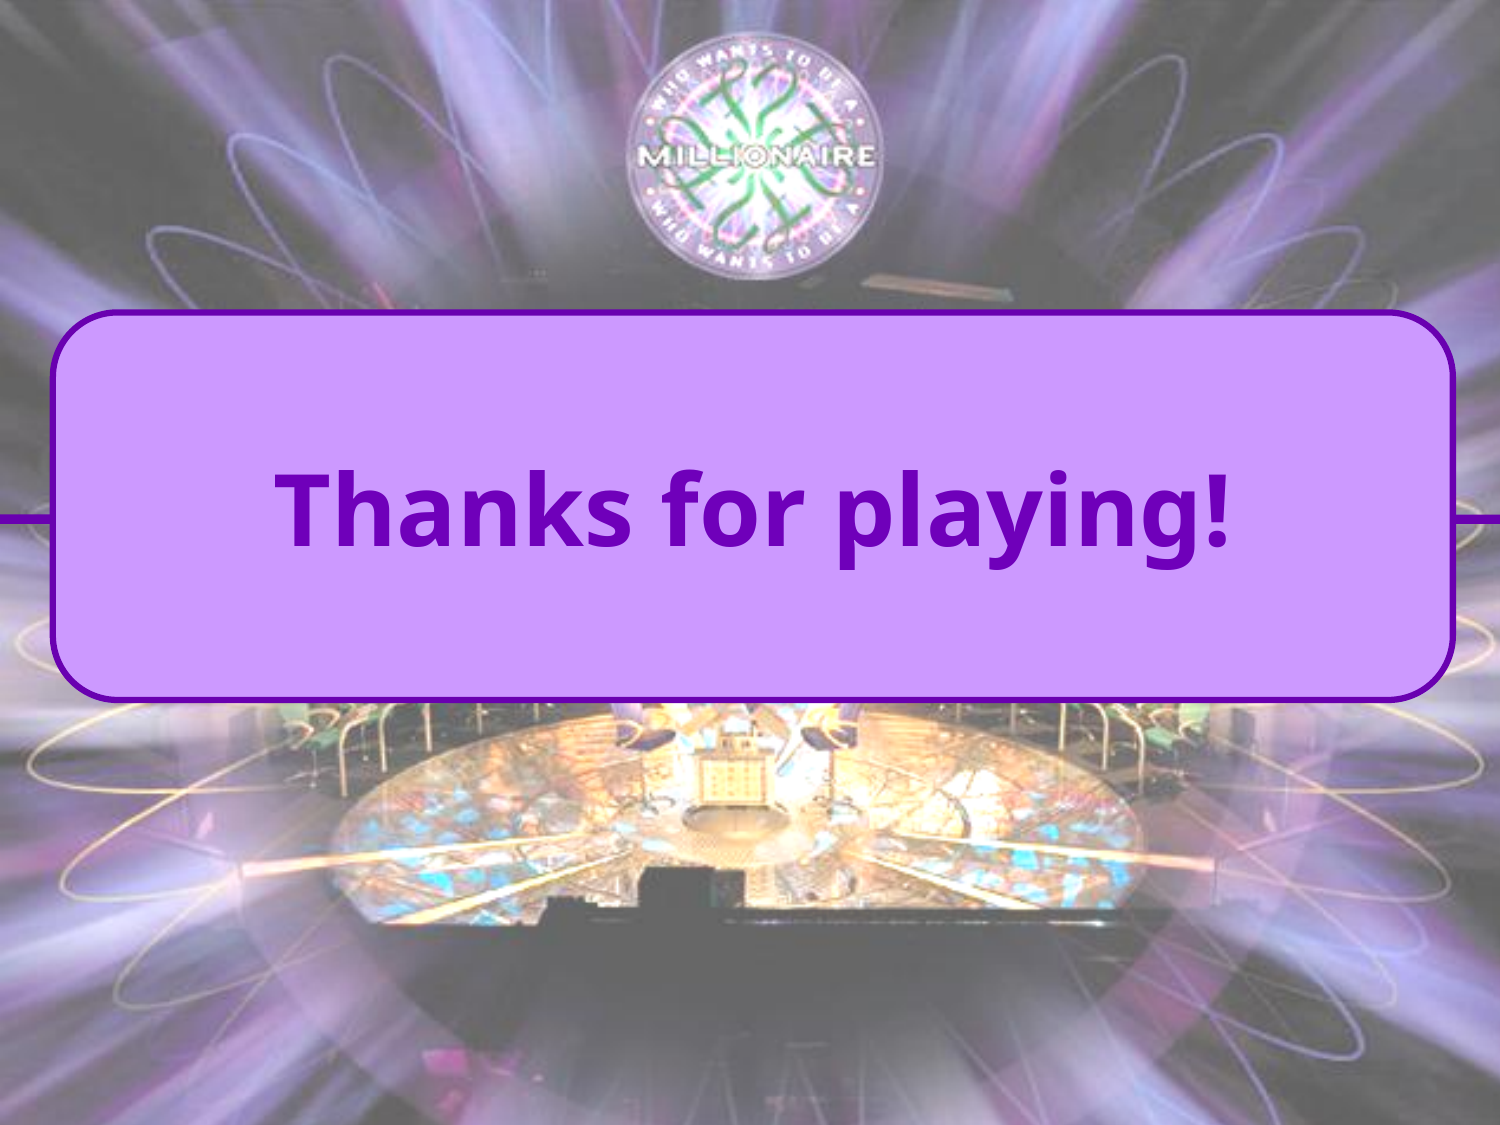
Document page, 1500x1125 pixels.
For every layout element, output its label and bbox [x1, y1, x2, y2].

text_box [0, 312, 1500, 701]
